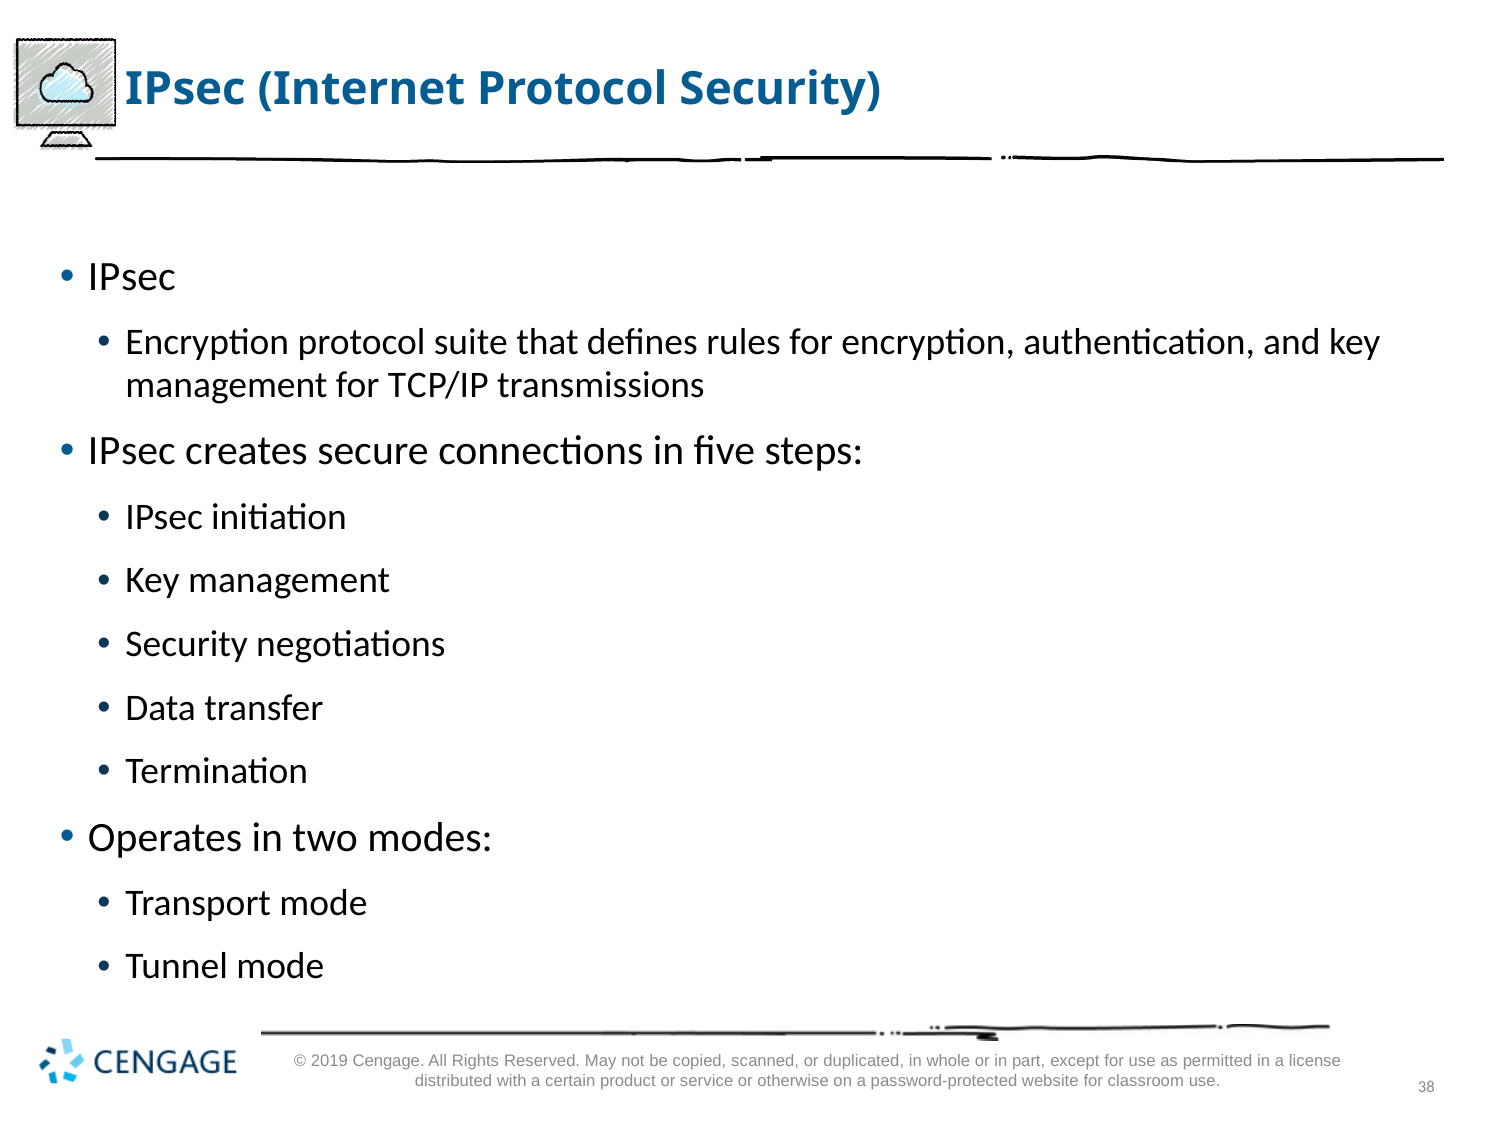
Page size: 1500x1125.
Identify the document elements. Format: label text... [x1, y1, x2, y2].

picture [13, 36, 117, 151]
title I P sec (Internet Protocol Security) [125, 66, 1442, 116]
picture [261, 1024, 1331, 1041]
footer © 2019 Cengage. All Rights Reserved. May not be copied, scanned, or duplicated, in whole or in part, except for use as permitted in a license distributed with a certain product or service or otherwise on a password-protected website for classroom use. [262, 1050, 1375, 1091]
picture [95, 155, 1444, 163]
picture [19, 1025, 249, 1096]
list I P sec Encryption protocol suite that defines rules for encryption, authentication, and key management for T C P/I P transmissions I P sec creates secure connections in five steps: IPsec initiation Key management Security negotiations Data transfer Termination Operates in two modes: Transport mode Tunnel mode [59, 252, 1441, 996]
